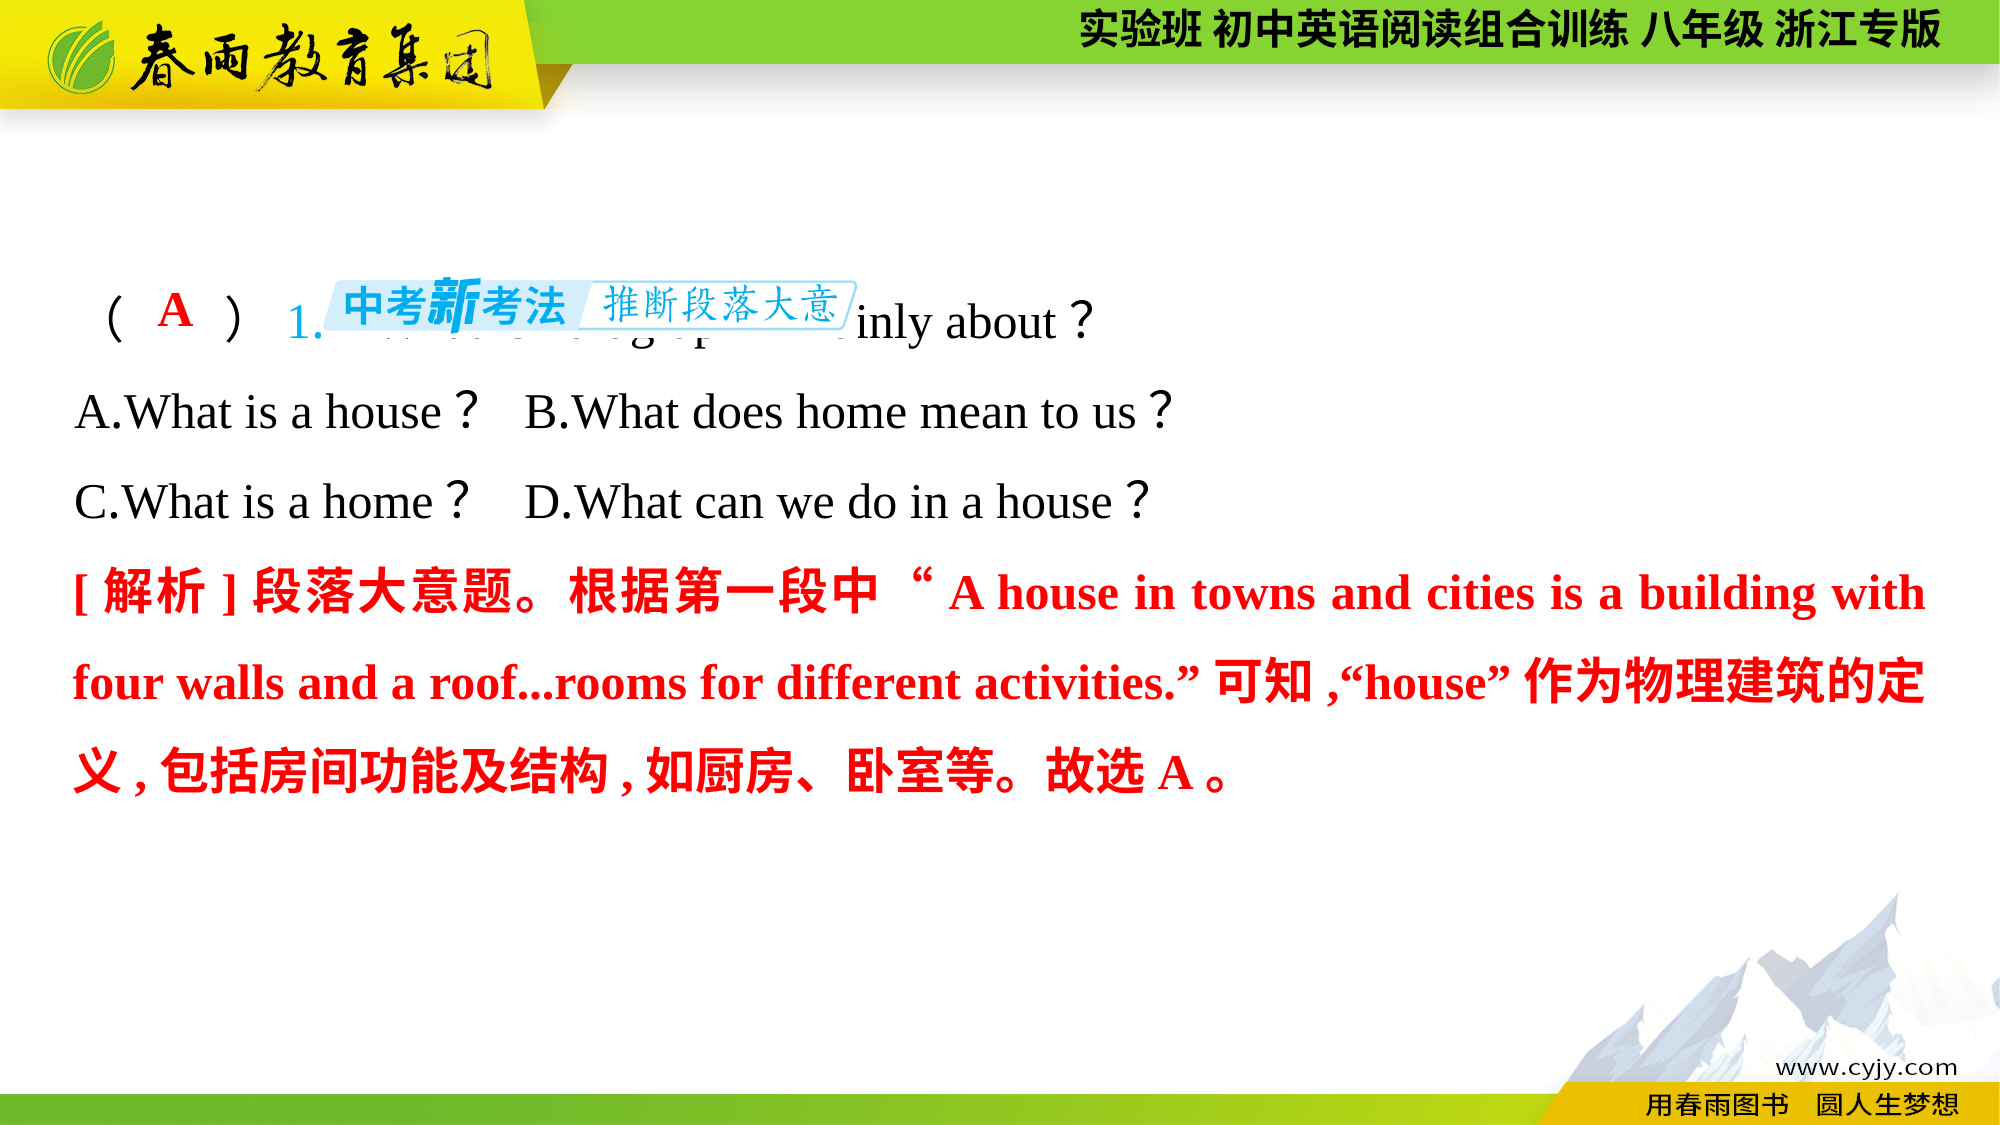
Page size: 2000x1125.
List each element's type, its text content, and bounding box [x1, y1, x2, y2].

list （ ）1. What is Paragraph 1 mainly about？ A.What is a house？ B.What does home mean to us？ C.What is a home？ D.What can we do in a house？ [59, 250, 1944, 539]
text_box A [142, 268, 209, 344]
picture [0, 0, 2000, 1125]
text_box [解析]段落大意题。根据第一段中“A house in towns and cities is a building with four walls and a roof...rooms for different activities.”可知,“house”作为物理建筑的定义,包括房间功能及结构,如厨房、卧室等。故选A。 [57, 522, 1942, 808]
